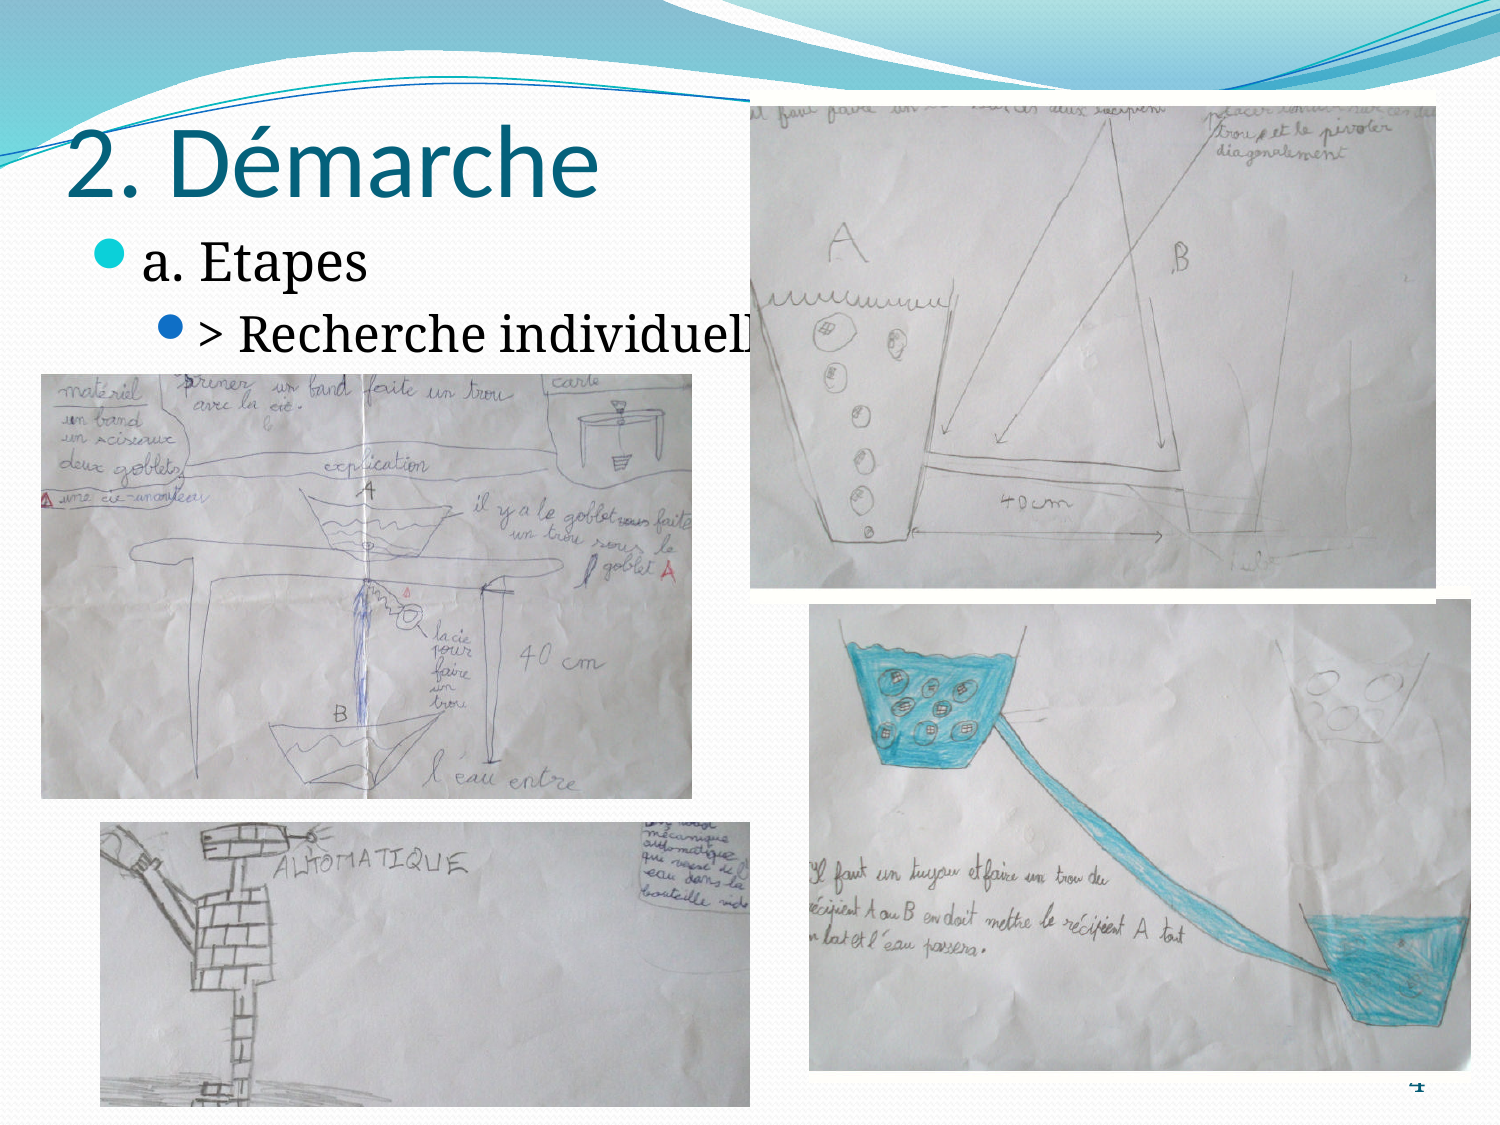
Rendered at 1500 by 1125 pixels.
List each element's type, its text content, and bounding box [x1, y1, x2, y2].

picture [99, 822, 751, 1107]
list a. Etapes > Recherche individuelle [74, 219, 801, 1038]
slide_number 4 [1299, 1096, 1425, 1103]
picture [749, 89, 1436, 605]
title 2. Démarche [64, 30, 1416, 219]
picture [808, 585, 1471, 1083]
picture [40, 373, 692, 799]
